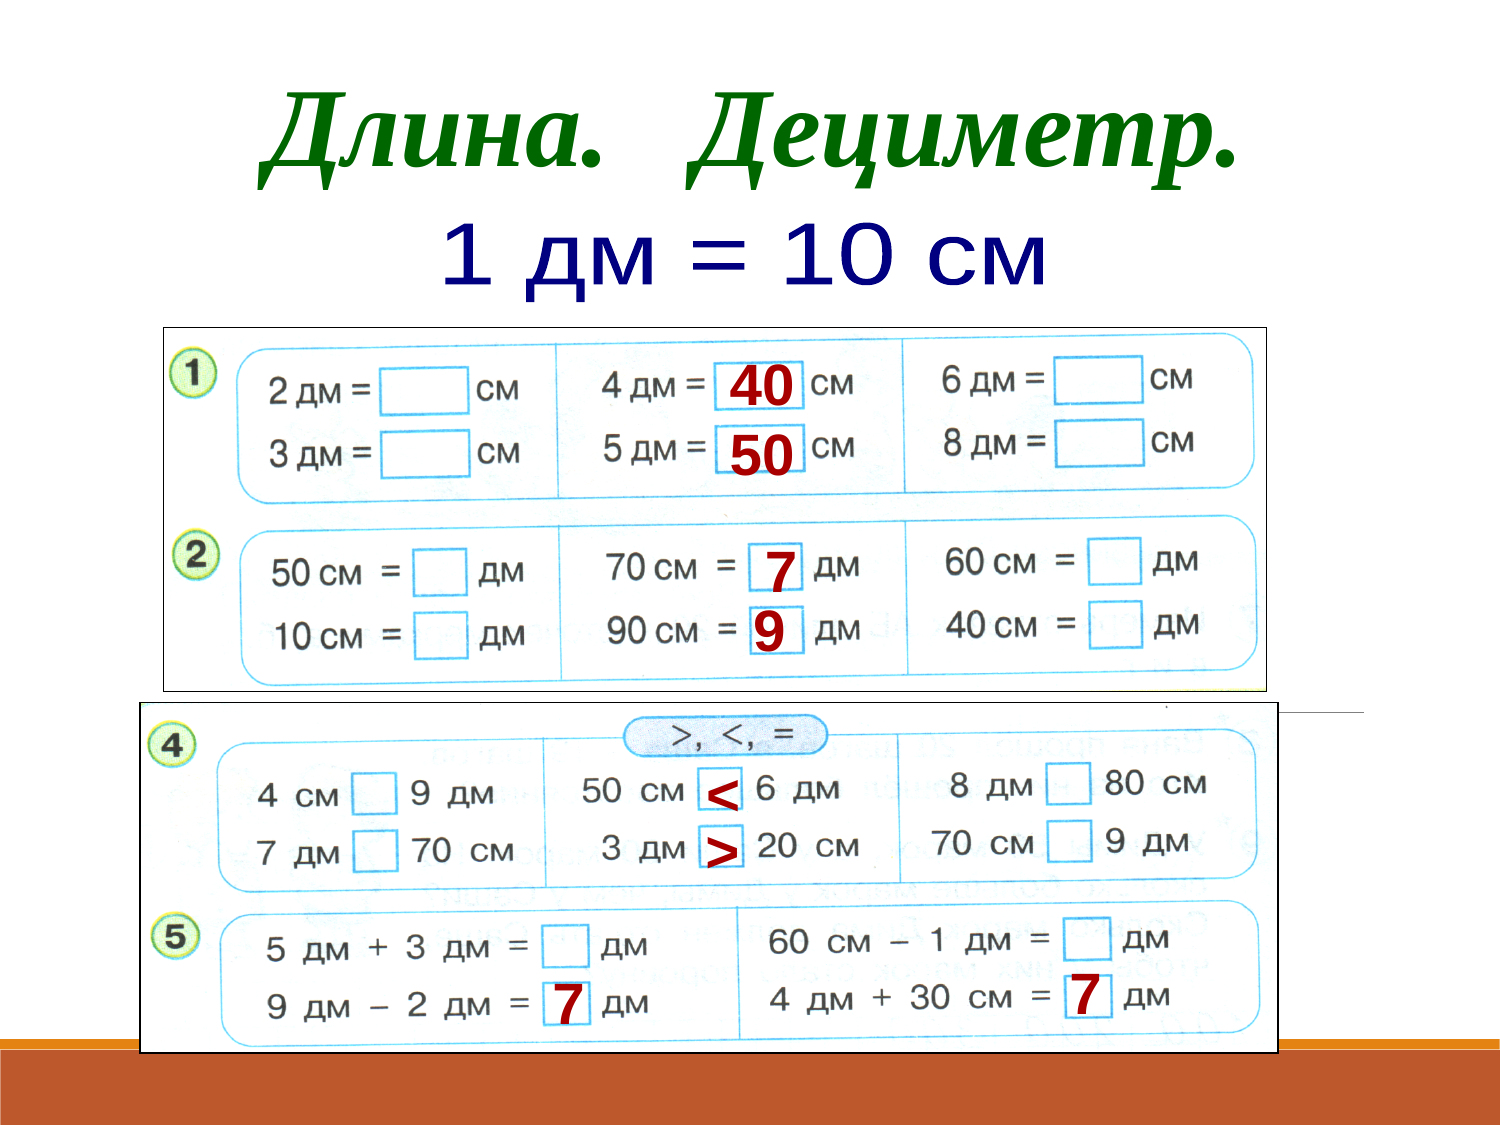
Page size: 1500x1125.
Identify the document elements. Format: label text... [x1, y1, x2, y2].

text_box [536, 339, 1158, 1046]
text_box Длина. Дециметр. [105, 46, 1405, 197]
picture [140, 702, 1278, 1053]
picture [163, 327, 1267, 692]
